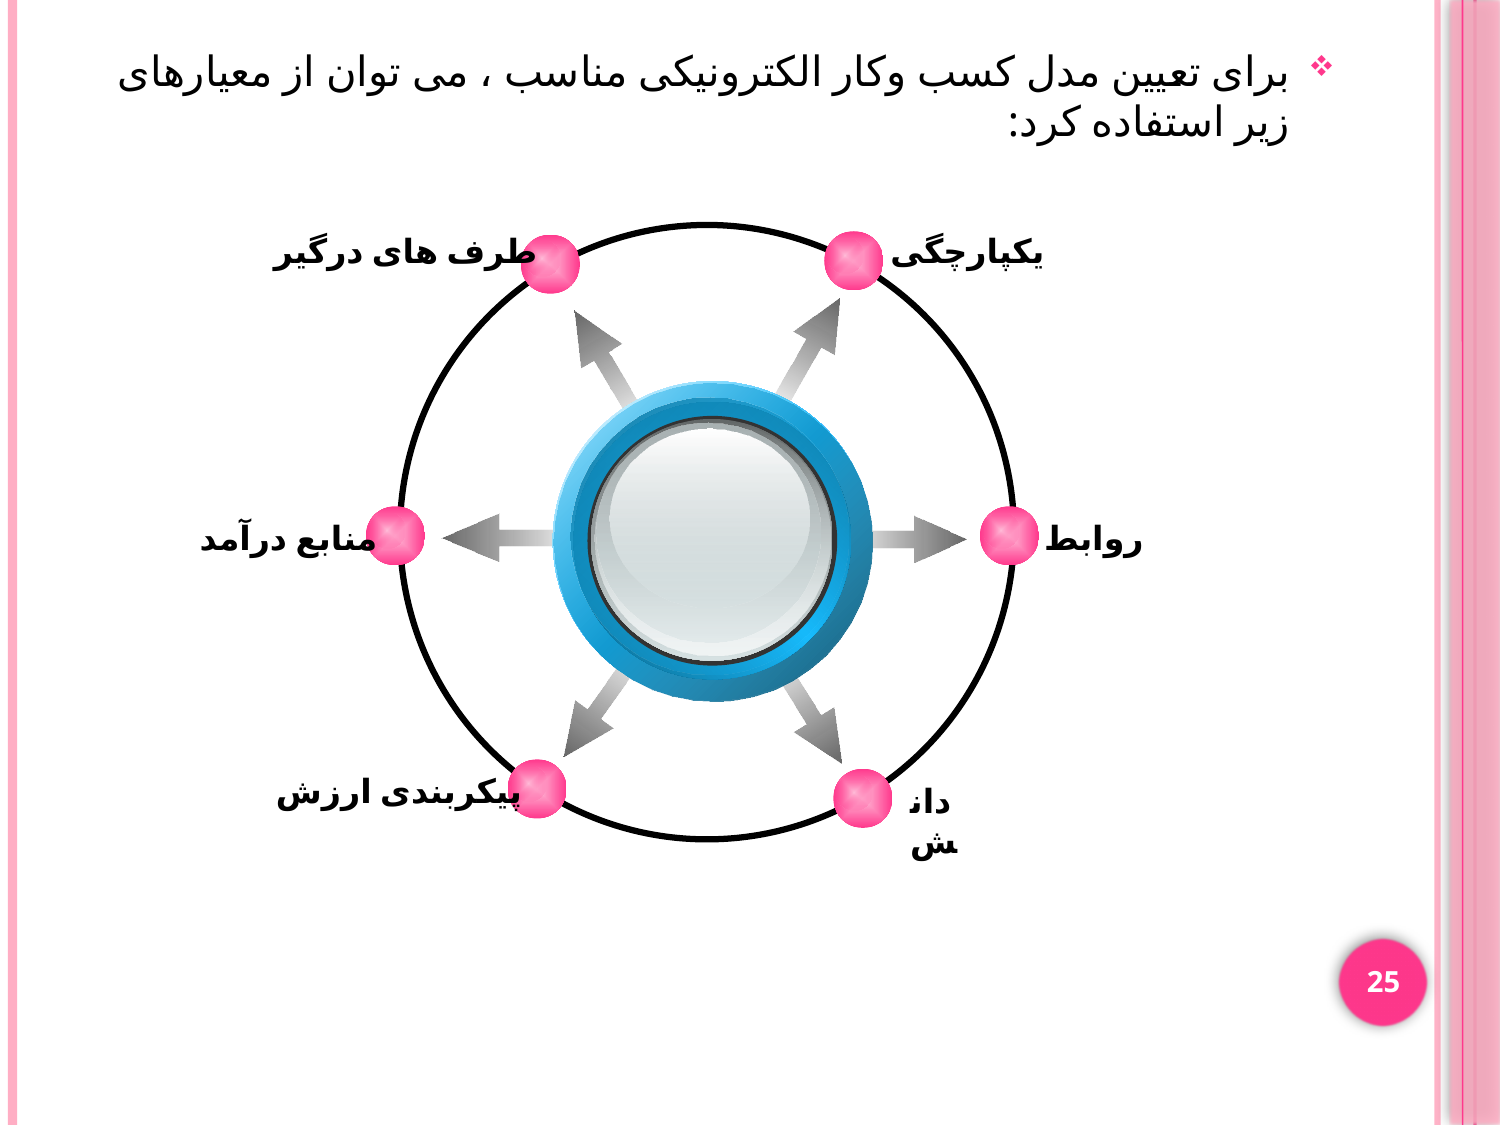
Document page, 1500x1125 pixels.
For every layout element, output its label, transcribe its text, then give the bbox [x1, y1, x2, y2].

text_box [847, 455, 873, 629]
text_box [589, 417, 836, 664]
text_box [402, 224, 1012, 840]
slide_number 25 [1333, 940, 1434, 1027]
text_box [826, 233, 882, 289]
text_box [367, 508, 424, 564]
text_box طرف های درگیر [259, 222, 553, 278]
list برای تعیین مدل کسب وکار الکترونیکی مناسب ، می توان از معیارهای زیر استفاده کرد: [75, 37, 1350, 1062]
text_box [624, 674, 803, 702]
text_box یکپارچگی [883, 222, 1060, 278]
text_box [835, 770, 891, 825]
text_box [522, 236, 578, 292]
text_box پیکربندی ارزش [261, 762, 498, 818]
text_box [674, 674, 751, 680]
text_box [664, 397, 755, 405]
text_box دانش [895, 772, 1013, 868]
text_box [981, 508, 1038, 564]
text_box [570, 498, 576, 574]
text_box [509, 761, 565, 817]
text_box [630, 382, 796, 405]
text_box منابع درآمد [184, 510, 358, 565]
text_box [847, 507, 851, 574]
text_box [553, 460, 576, 624]
text_box روابط [1047, 510, 1159, 565]
